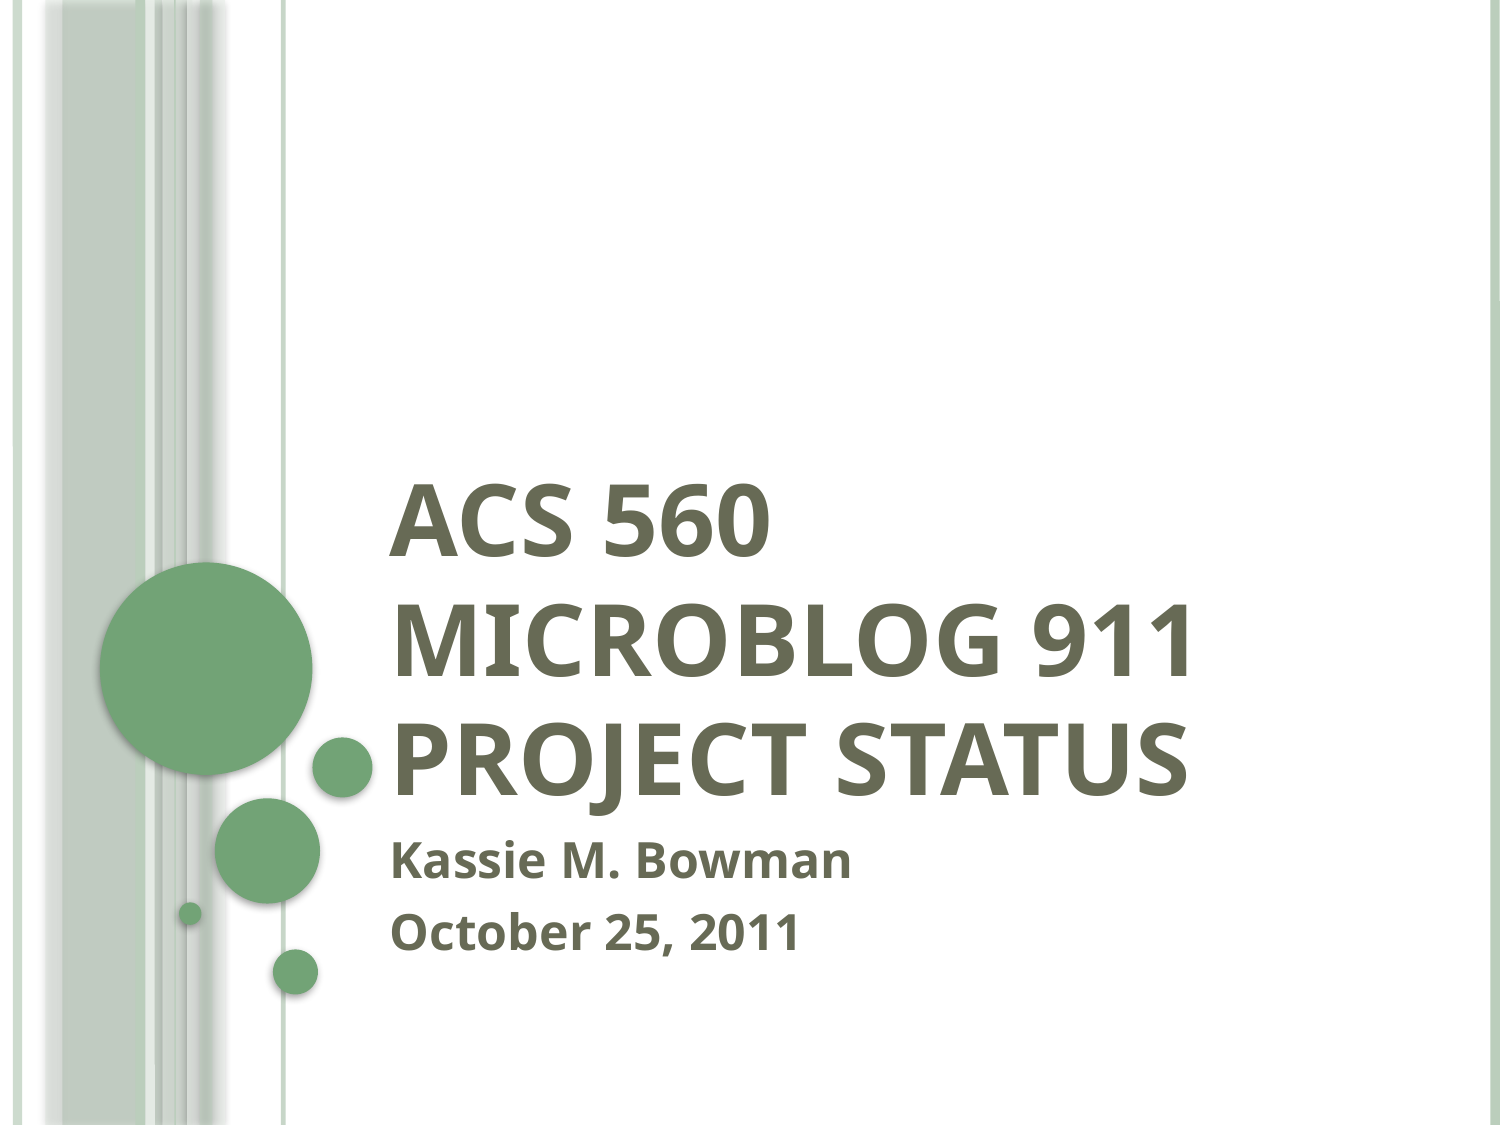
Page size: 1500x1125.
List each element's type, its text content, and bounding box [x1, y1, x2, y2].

title ACS 560 Microblog 911 Project Status [375, 462, 1388, 820]
subtitle Kassie M. Bowman October 25, 2011 [375, 820, 1388, 1046]
